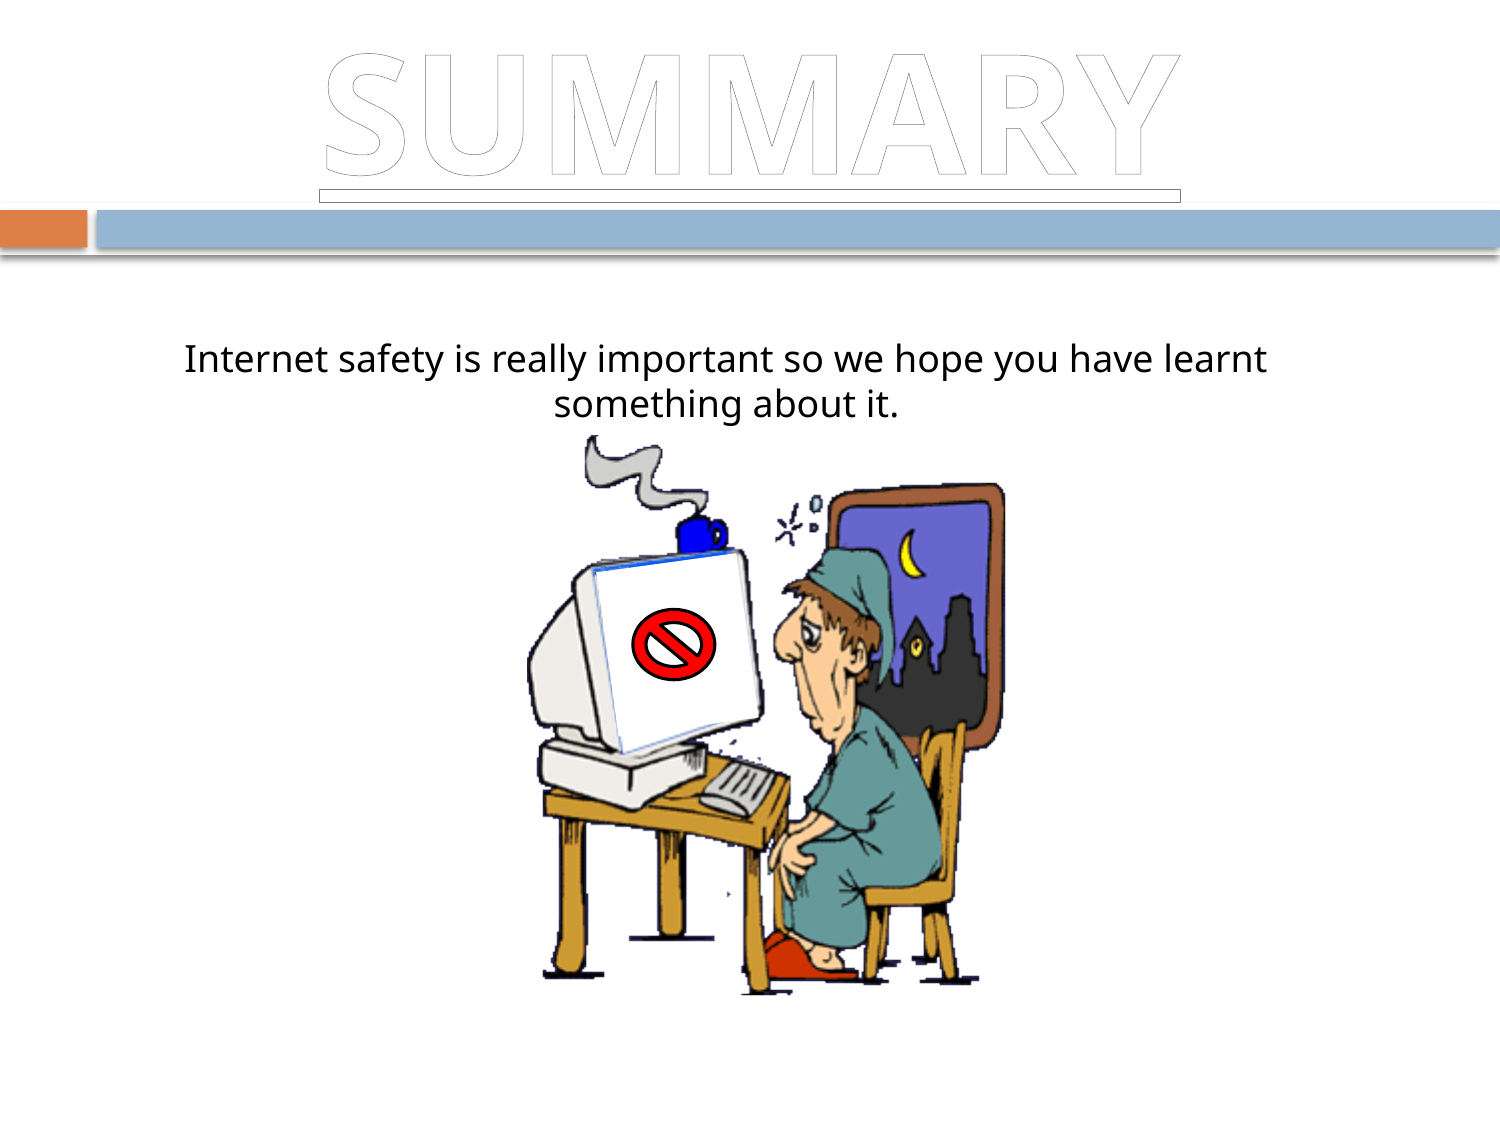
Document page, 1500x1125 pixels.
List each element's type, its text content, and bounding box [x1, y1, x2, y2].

text_box SUMMARY [0, 0, 1500, 215]
text_box Internet safety is really important so we hope you have learnt something about it. [140, 328, 1313, 433]
picture [526, 434, 1009, 1000]
